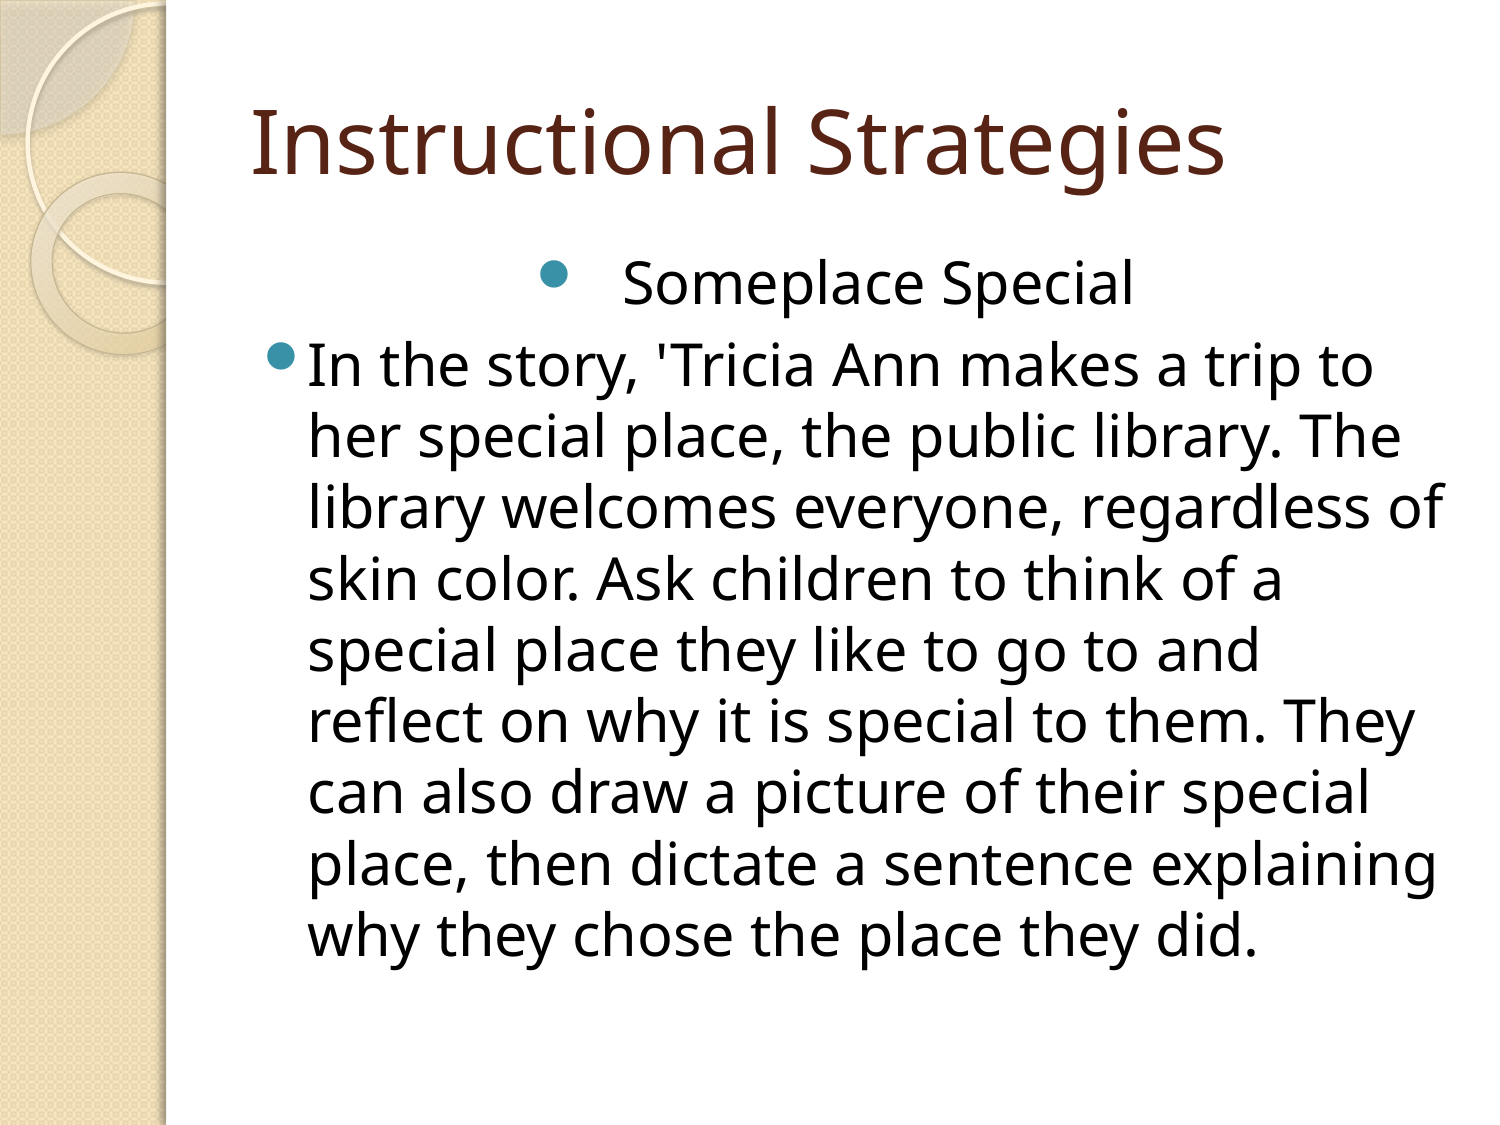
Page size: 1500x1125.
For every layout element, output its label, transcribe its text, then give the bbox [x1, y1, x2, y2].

list Someplace Special In the story, 'Tricia Ann makes a trip to her special place, the public library. The library welcomes everyone, regardless of skin color. Ask children to think of a special place they like to go to and reflect on why it is special to them. They can also draw a picture of their special place, then dictate a sentence explaining why they chose the place they did. [235, 237, 1466, 1038]
title Instructional Strategies [235, 45, 1466, 233]
